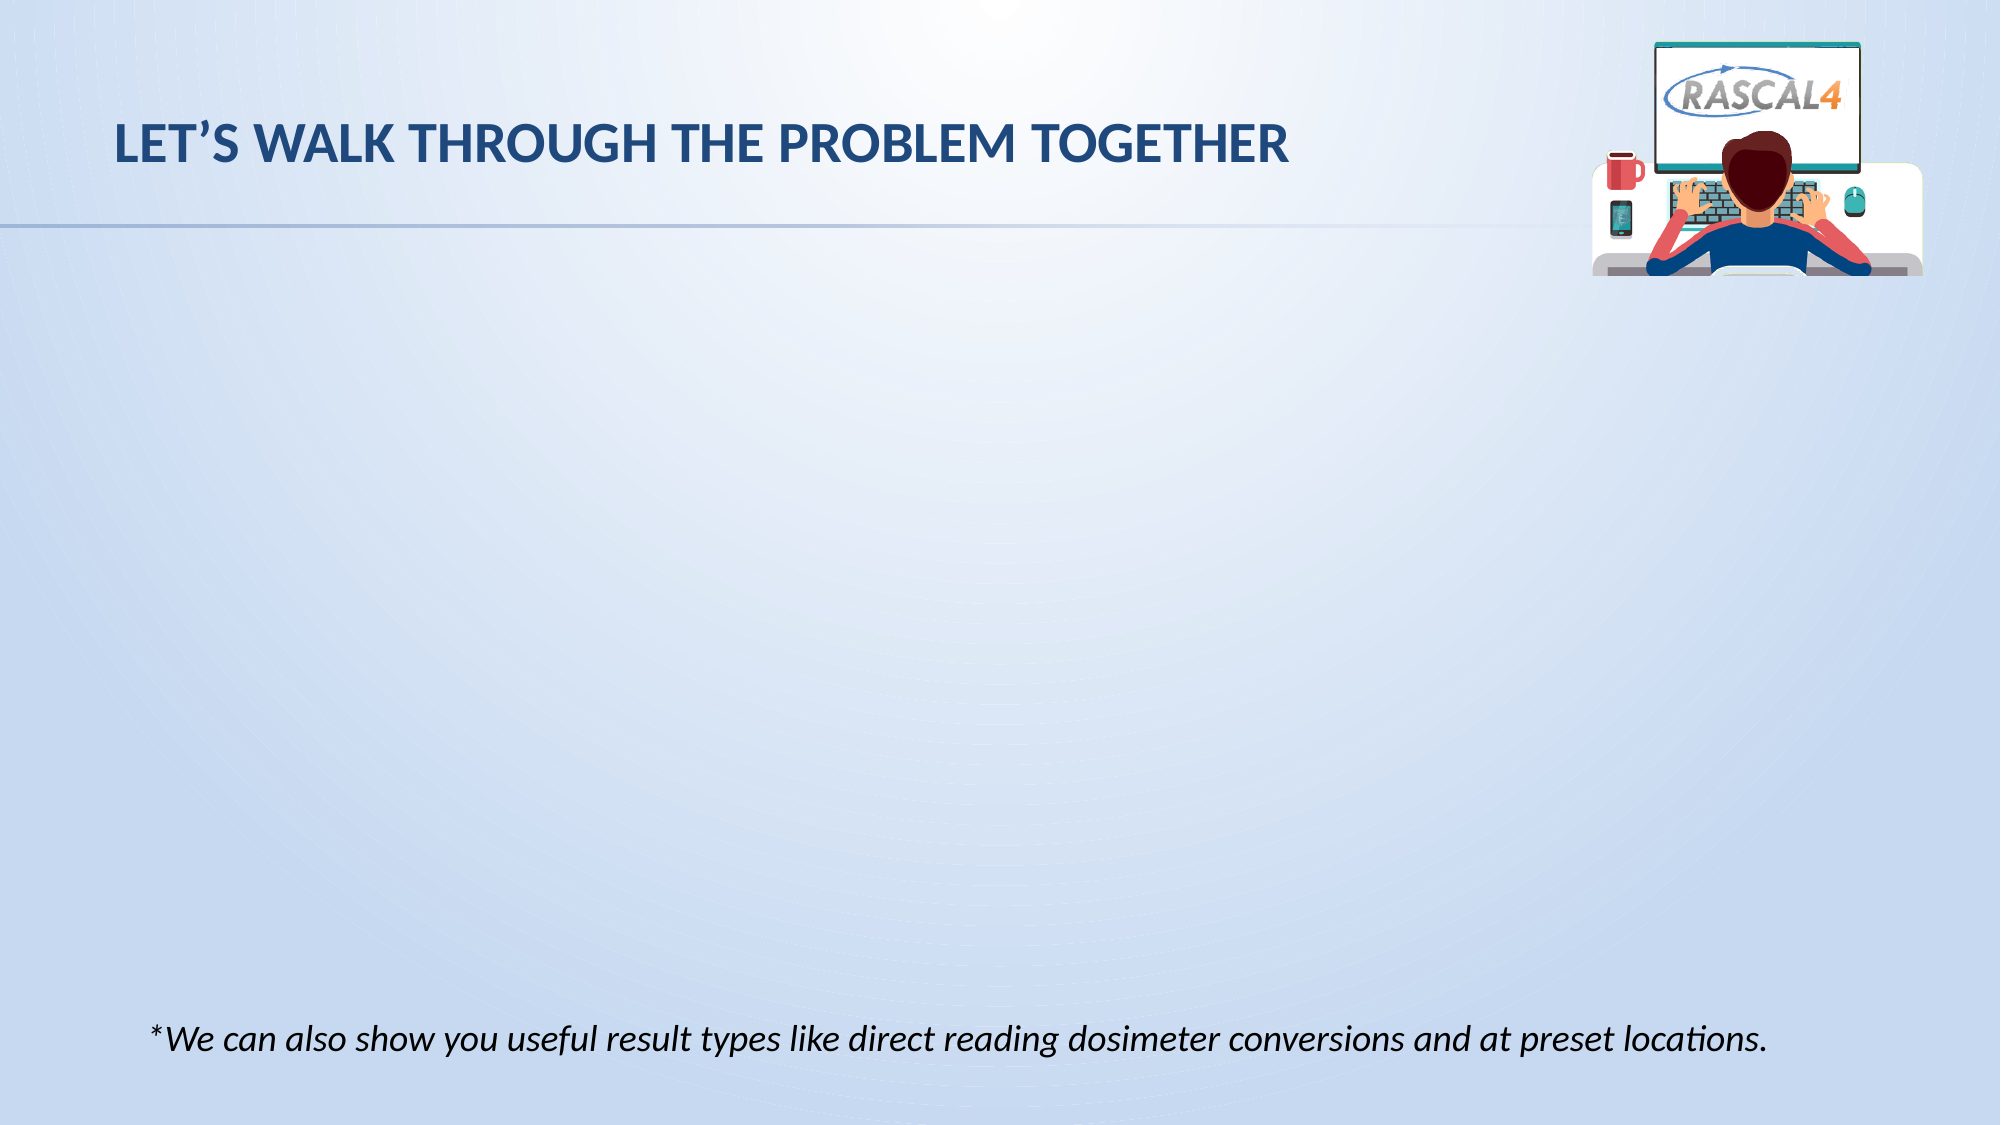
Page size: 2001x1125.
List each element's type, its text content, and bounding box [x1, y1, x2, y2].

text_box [1577, 35, 1936, 303]
text_box *We can also show you useful result types like direct reading dosimeter conversions and at preset locations. [131, 1006, 1869, 1067]
title Let’s walk through the problem together [99, 45, 1564, 233]
